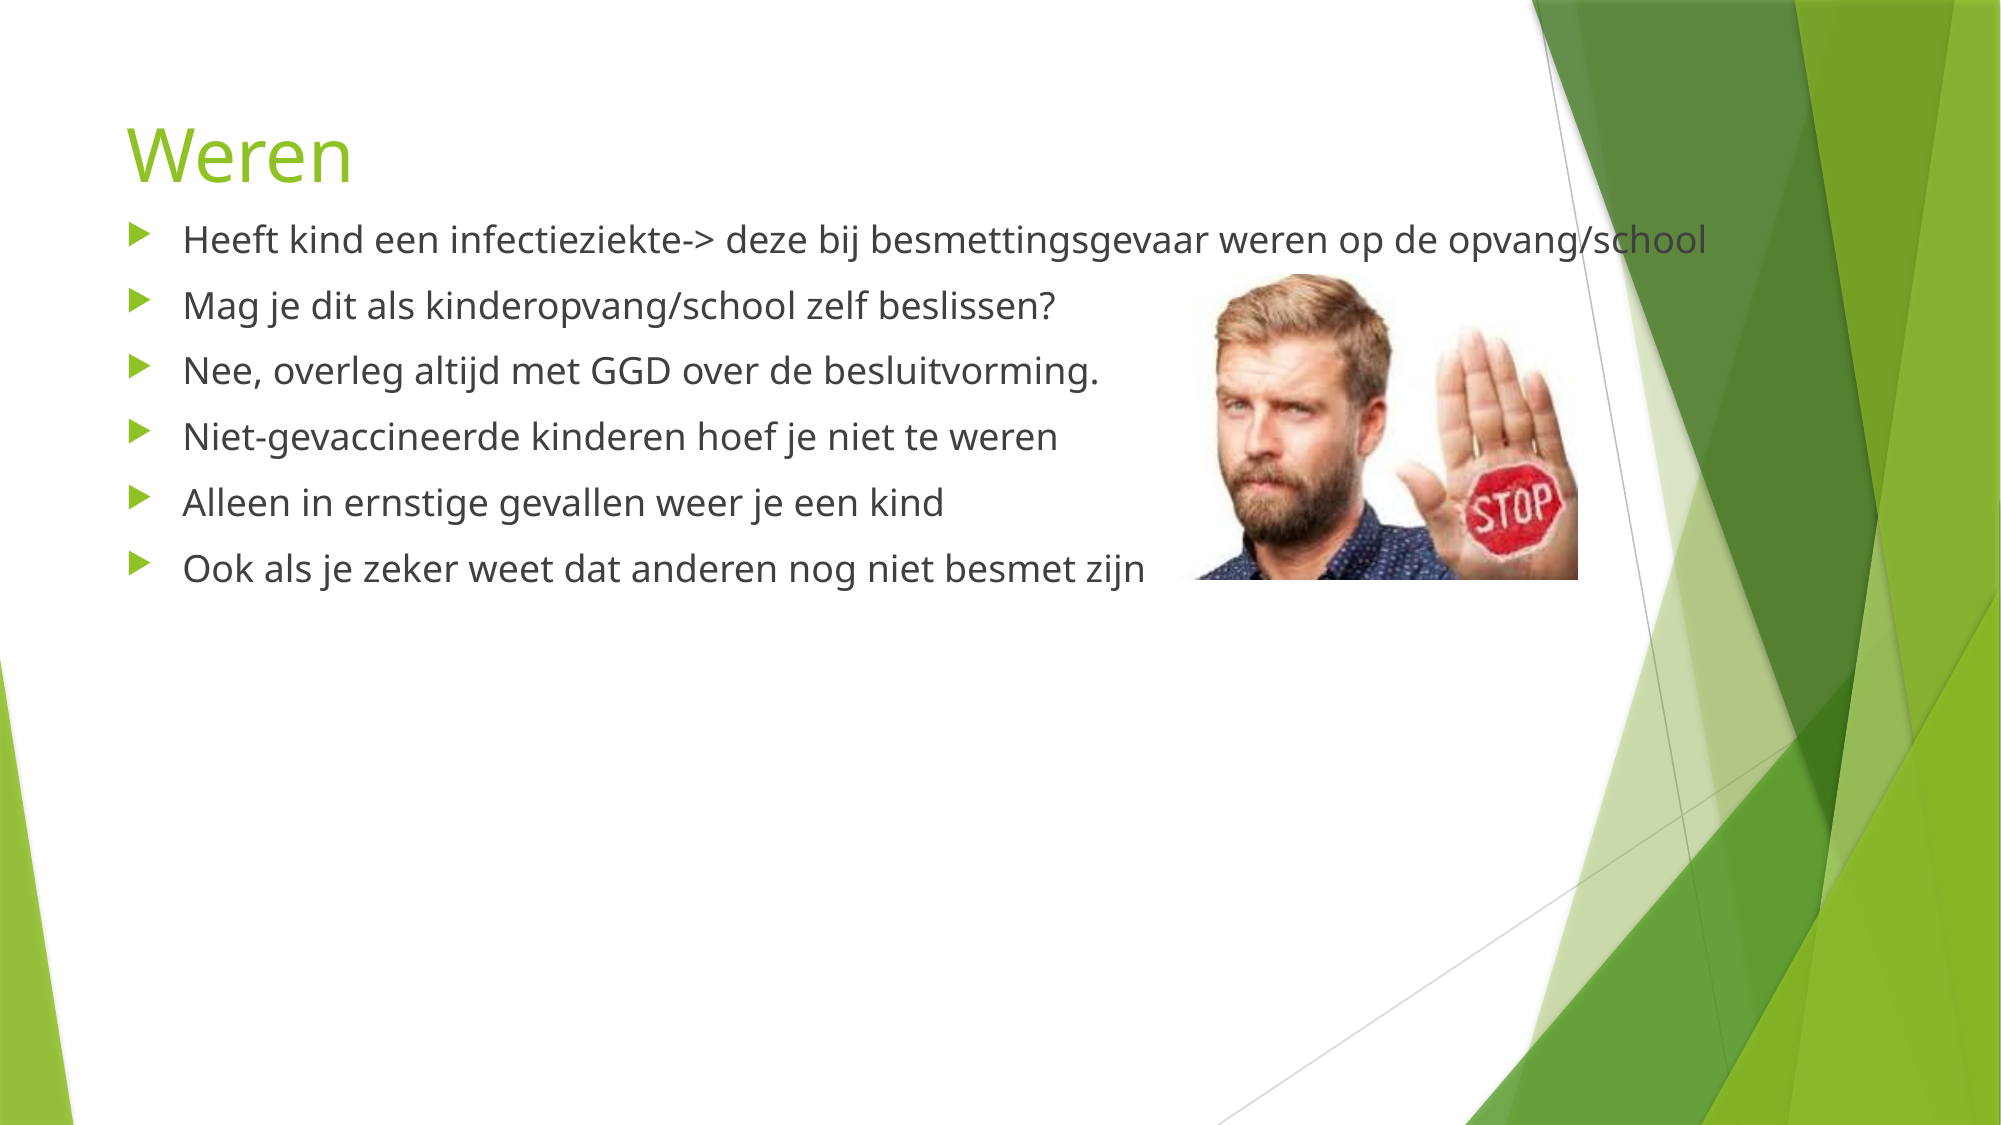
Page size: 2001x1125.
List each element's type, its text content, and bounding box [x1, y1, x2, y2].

picture [1169, 273, 1578, 580]
list Heeft kind een infectieziekte-> deze bij besmettingsgevaar weren op de opvang/school Mag je dit als kinderopvang/school zelf beslissen? Nee, overleg altijd met GGD over de besluitvorming. Niet-gevaccineerde kinderen hoef je niet te weren Alleen in ernstige gevallen weer je een kind Ook als je zeker weet dat anderen nog niet besmet zijn [111, 208, 1807, 845]
title Weren [111, 99, 1522, 208]
